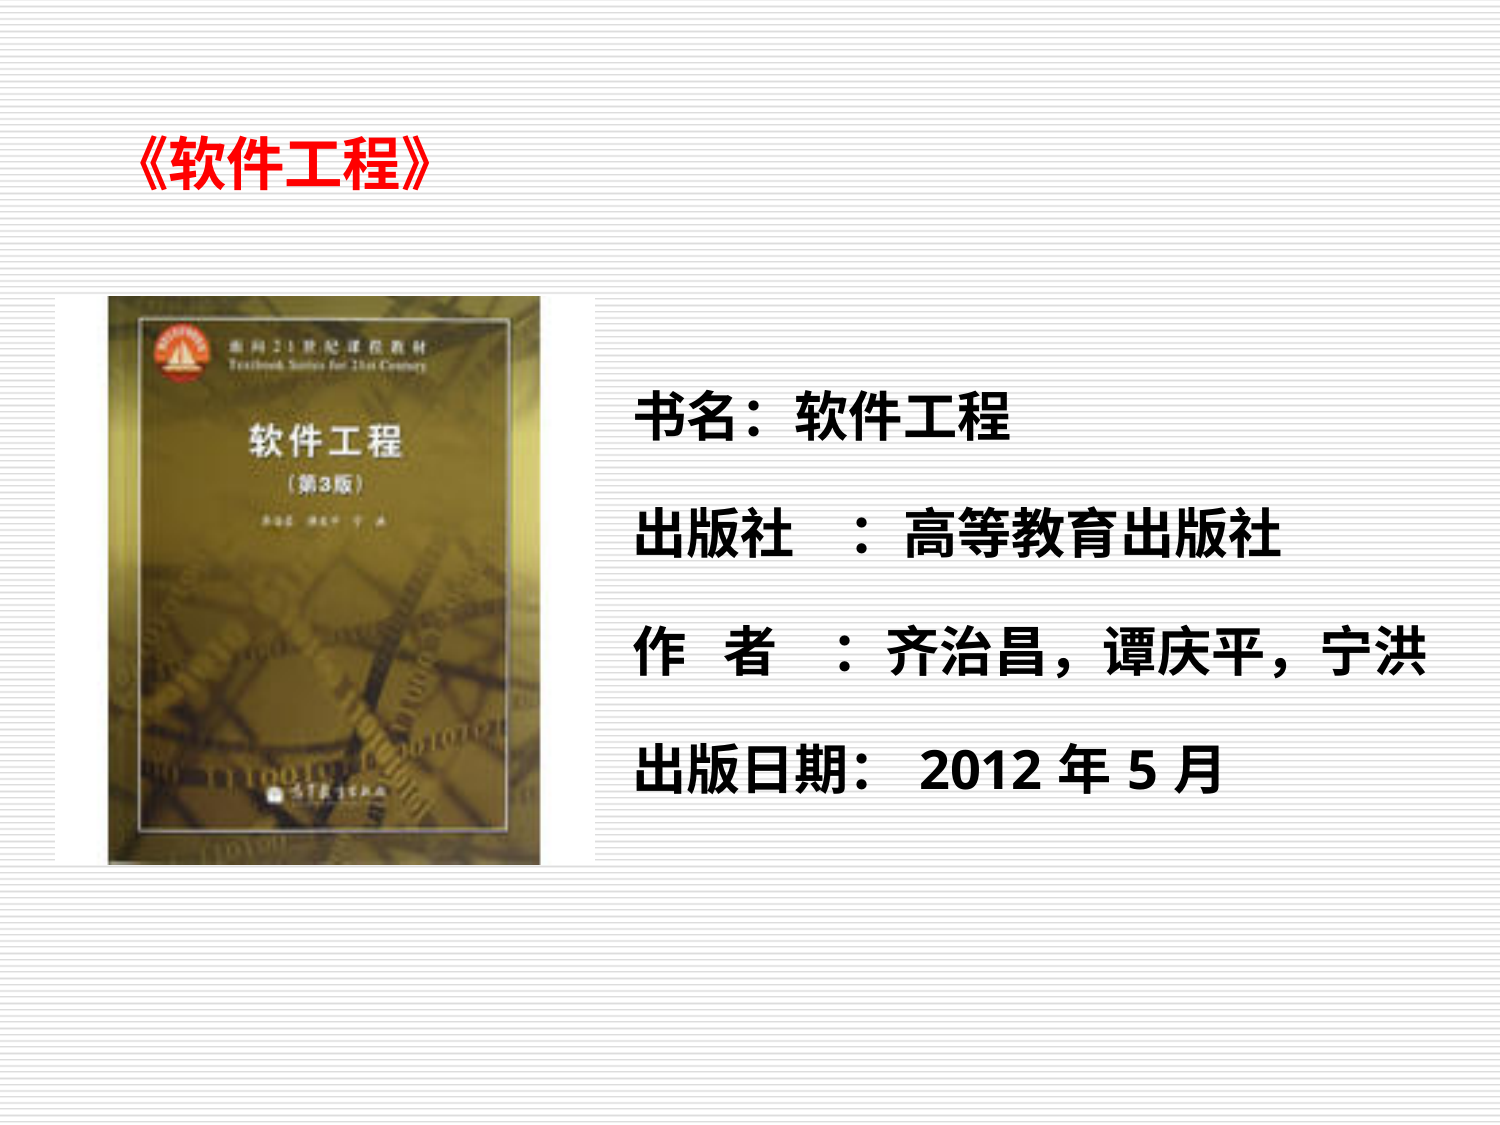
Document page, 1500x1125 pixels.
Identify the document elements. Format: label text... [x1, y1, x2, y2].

picture [0, 0, 1500, 1125]
text_box 《软件工程》 [95, 119, 475, 205]
table_header 书名：软件工程 出版社 ：高等教育出版社 作 者 ：齐治昌，谭庆平，宁洪出版日期：2012年5月 [617, 326, 1471, 796]
